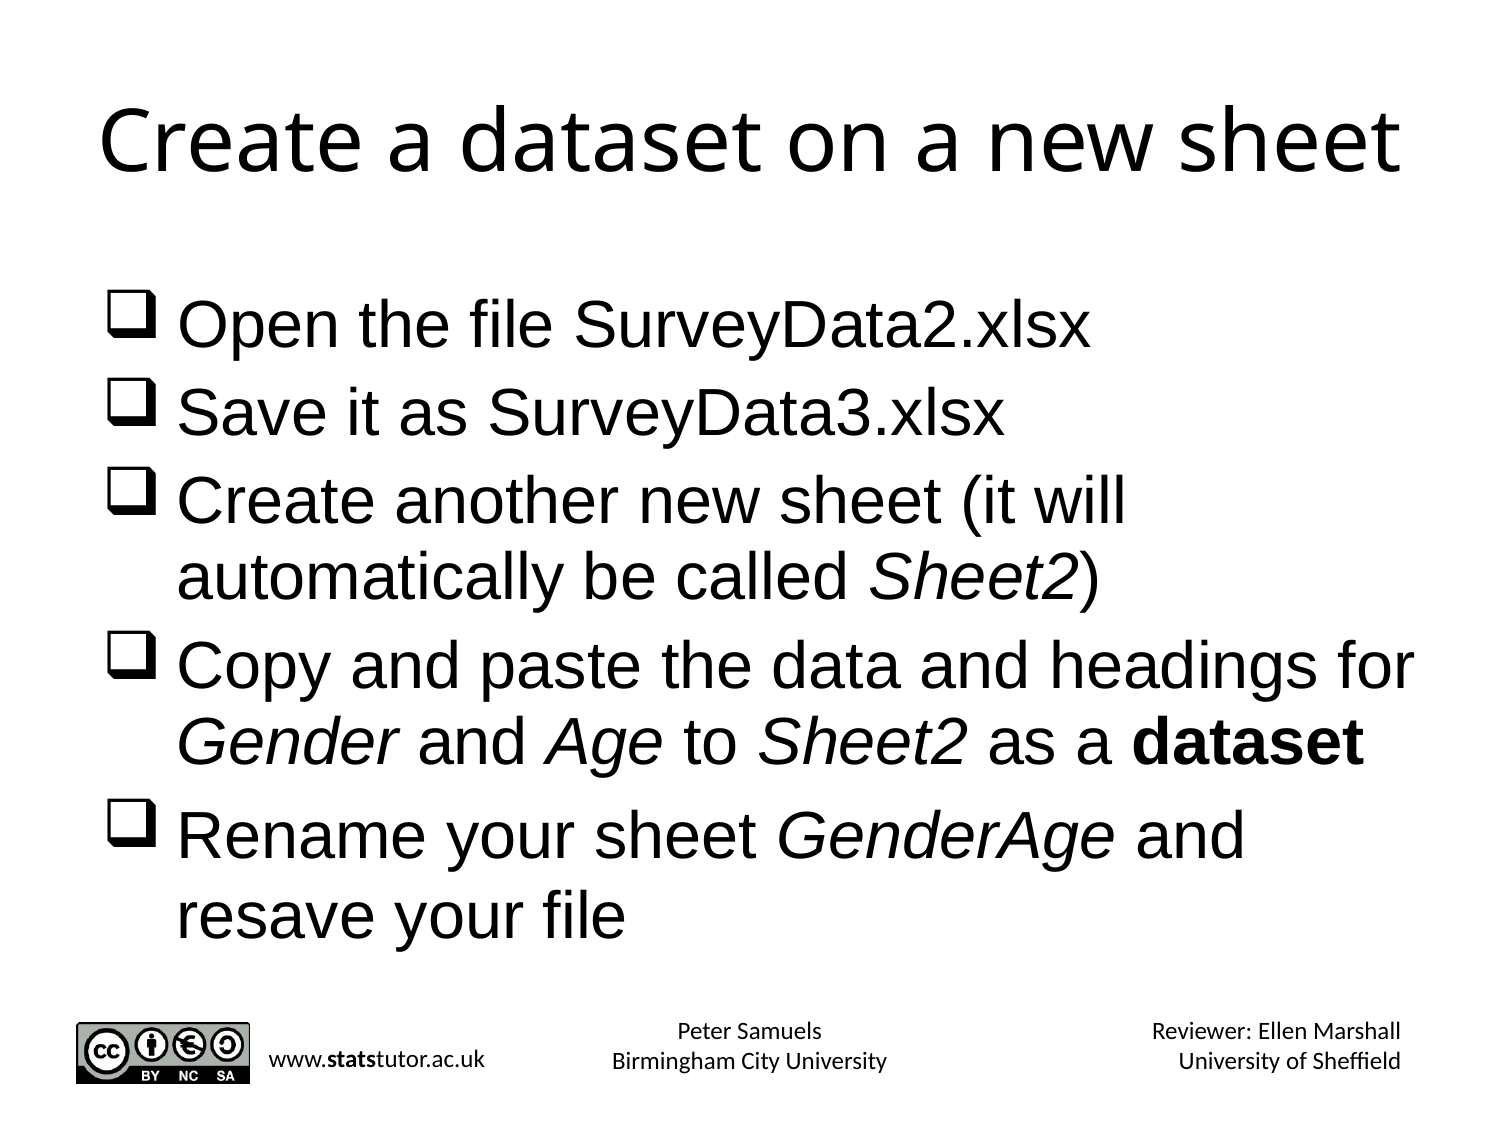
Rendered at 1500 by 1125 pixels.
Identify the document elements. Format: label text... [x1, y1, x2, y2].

text_box www.statstutor.ac.uk [254, 1035, 550, 1080]
text_box Peter Samuels Birmingham City University [549, 1007, 951, 1083]
text_box Open the file SurveyData2.xlsx Save it as SurveyData3.xlsx Create another new sheet (it will automatically be called Sheet2) Copy and paste the data and headings for Gender and Age to Sheet2 as a dataset Rename your sheet GenderAge and resave your file [87, 278, 1447, 960]
text_box Reviewer: Ellen Marshall University of Sheffield [1038, 1007, 1417, 1083]
title Create a dataset on a new sheet [76, 42, 1424, 244]
picture [76, 1022, 251, 1084]
